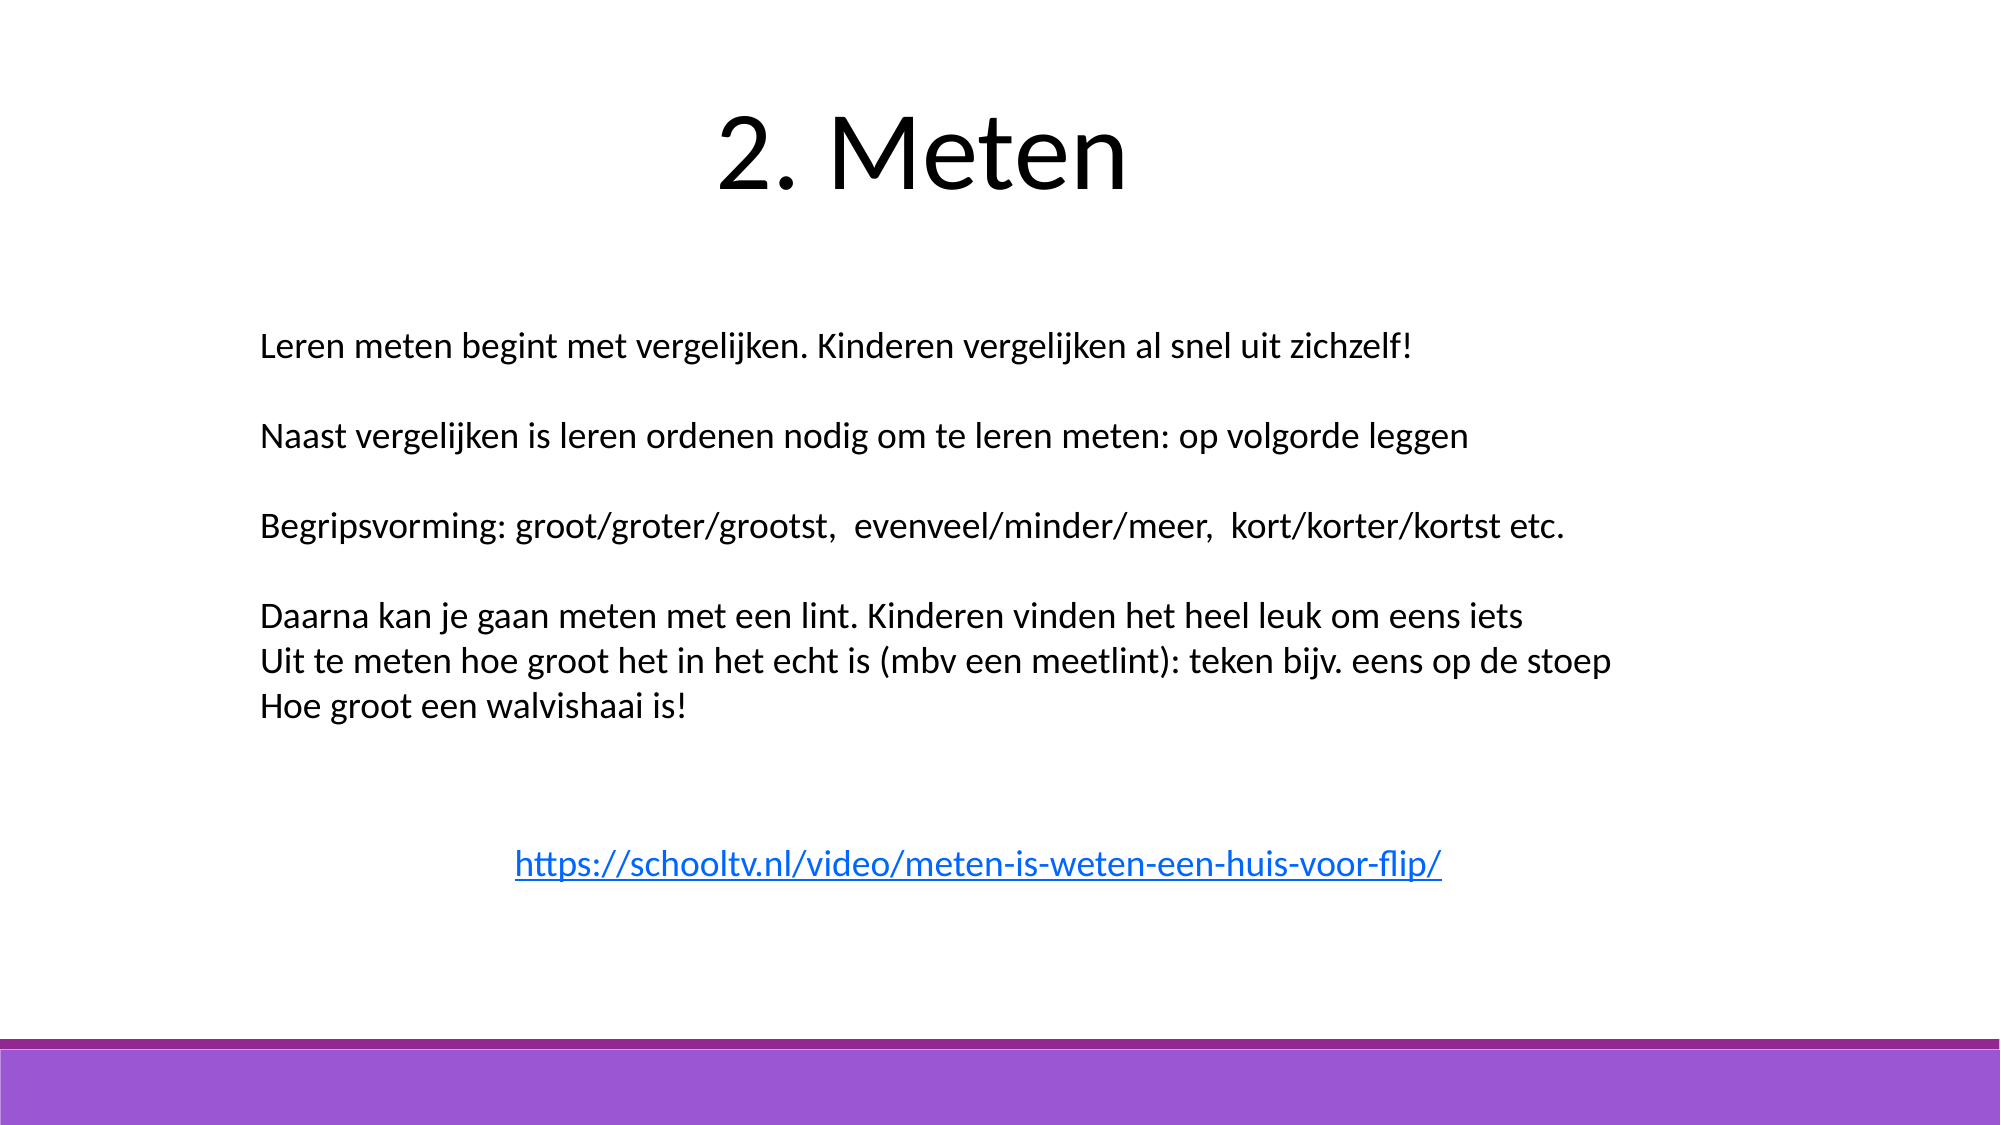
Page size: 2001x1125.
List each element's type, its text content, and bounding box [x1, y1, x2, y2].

text_box 2. Meten [700, 69, 1145, 220]
text_box Leren meten begint met vergelijken. Kinderen vergelijken al snel uit zichzelf! Naast vergelijken is leren ordenen nodig om te leren meten: op volgorde leggen Begripsvorming: groot/groter/grootst, evenveel/minder/meer, kort/korter/kortst etc. Daarna kan je gaan meten met een lint. Kinderen vinden het heel leuk om eens iets Uit te meten hoe groot het in het echt is (mbv een meetlint): teken bijv. eens op de stoep Hoe groot een walvishaai is! [245, 314, 1629, 734]
text_box https://schooltv.nl/video/meten-is-weten-een-huis-voor-flip/ [499, 831, 1501, 936]
